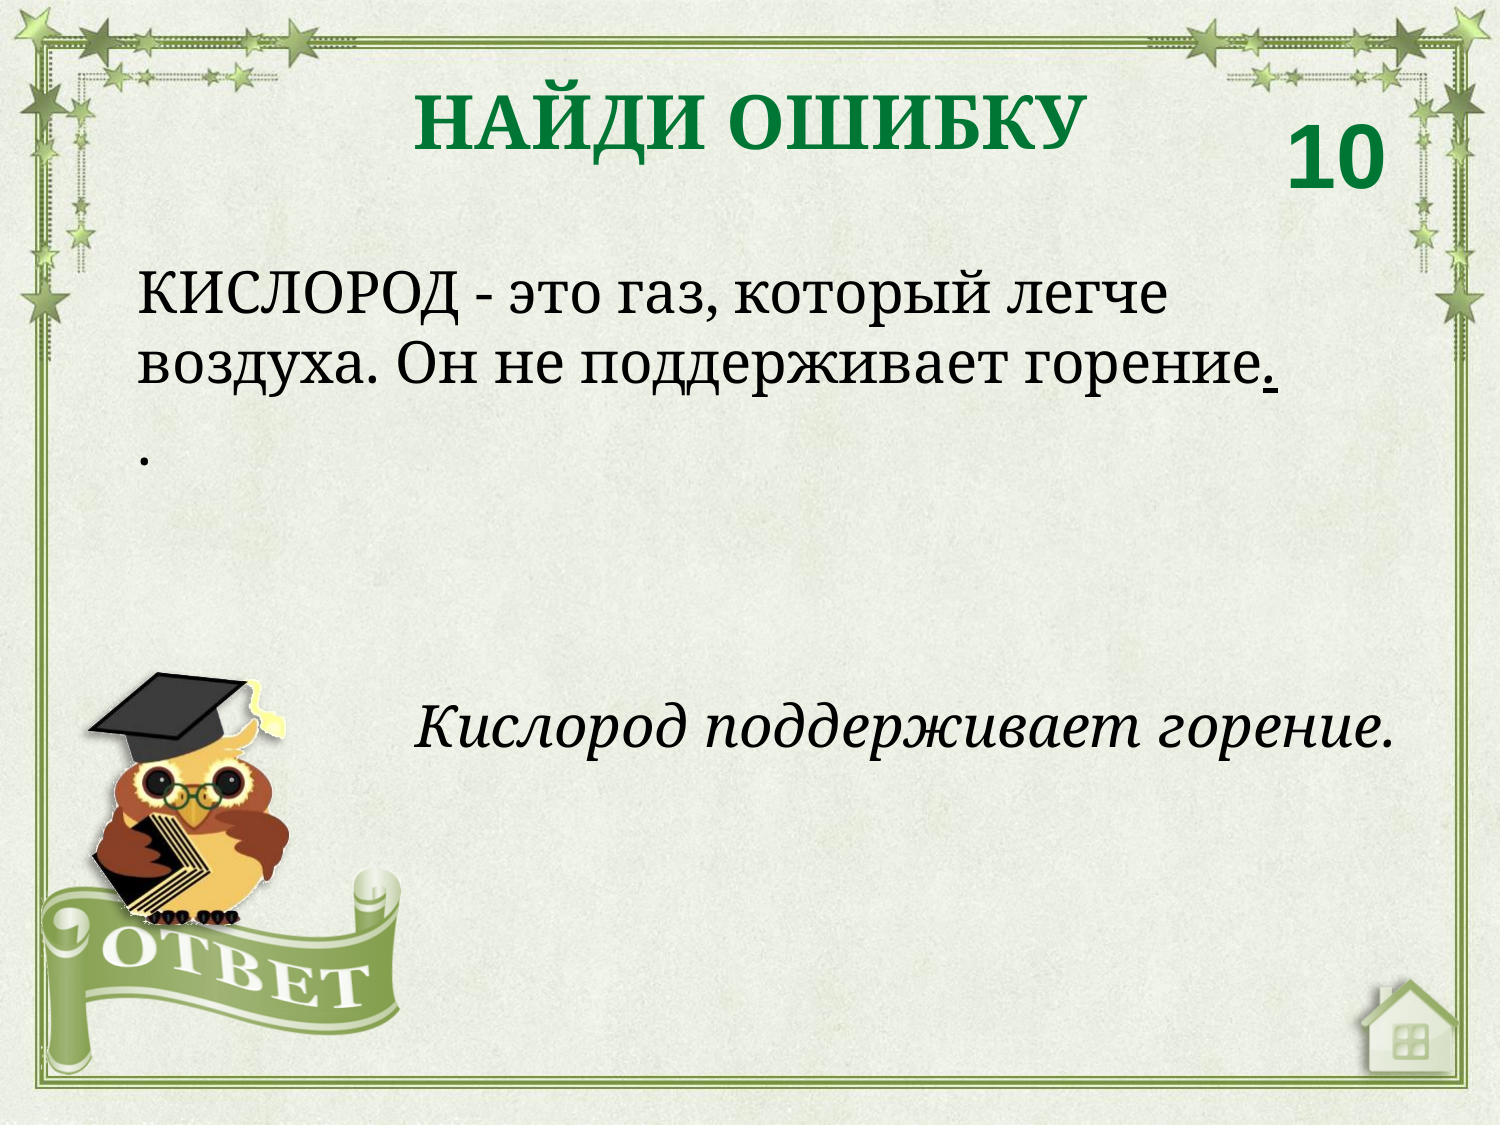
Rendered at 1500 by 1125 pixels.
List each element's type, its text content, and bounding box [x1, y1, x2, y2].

text_box Кислород поддерживает горение. [400, 681, 1435, 766]
text_box КИСЛОРОД - это газ, который легче воздуха. Он не поддерживает горение. . [123, 247, 1378, 485]
text_box 10 [1266, 89, 1407, 215]
picture [0, 0, 1500, 1125]
text_box НАЙДИ ОШИБКУ [301, 66, 1200, 172]
